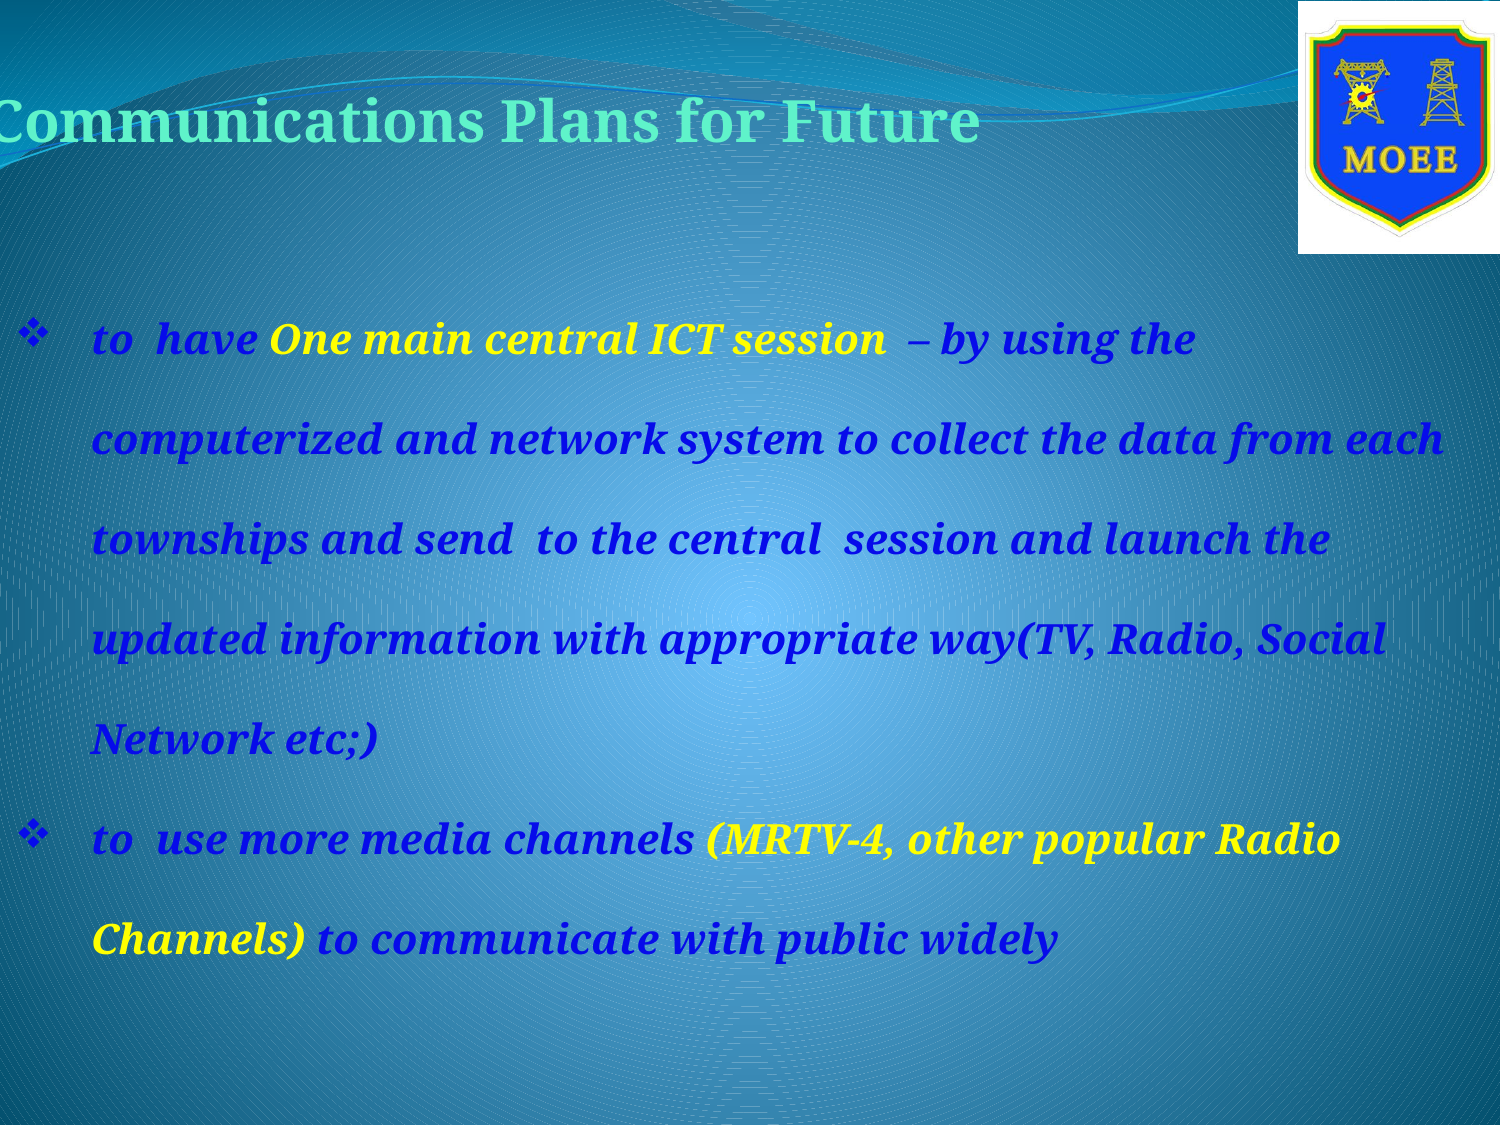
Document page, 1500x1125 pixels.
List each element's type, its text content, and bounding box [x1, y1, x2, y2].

text_box to have One main central ICT session – by using the computerized and network system to collect the data from each townships and send to the central session and launch the updated information with appropriate way(TV, Radio, Social Network etc;) to use more media channels (MRTV-4, other popular Radio Channels) to communicate with public widely [0, 255, 1500, 971]
text_box Communications Plans for Future [0, 76, 998, 162]
picture [1298, 1, 1500, 254]
